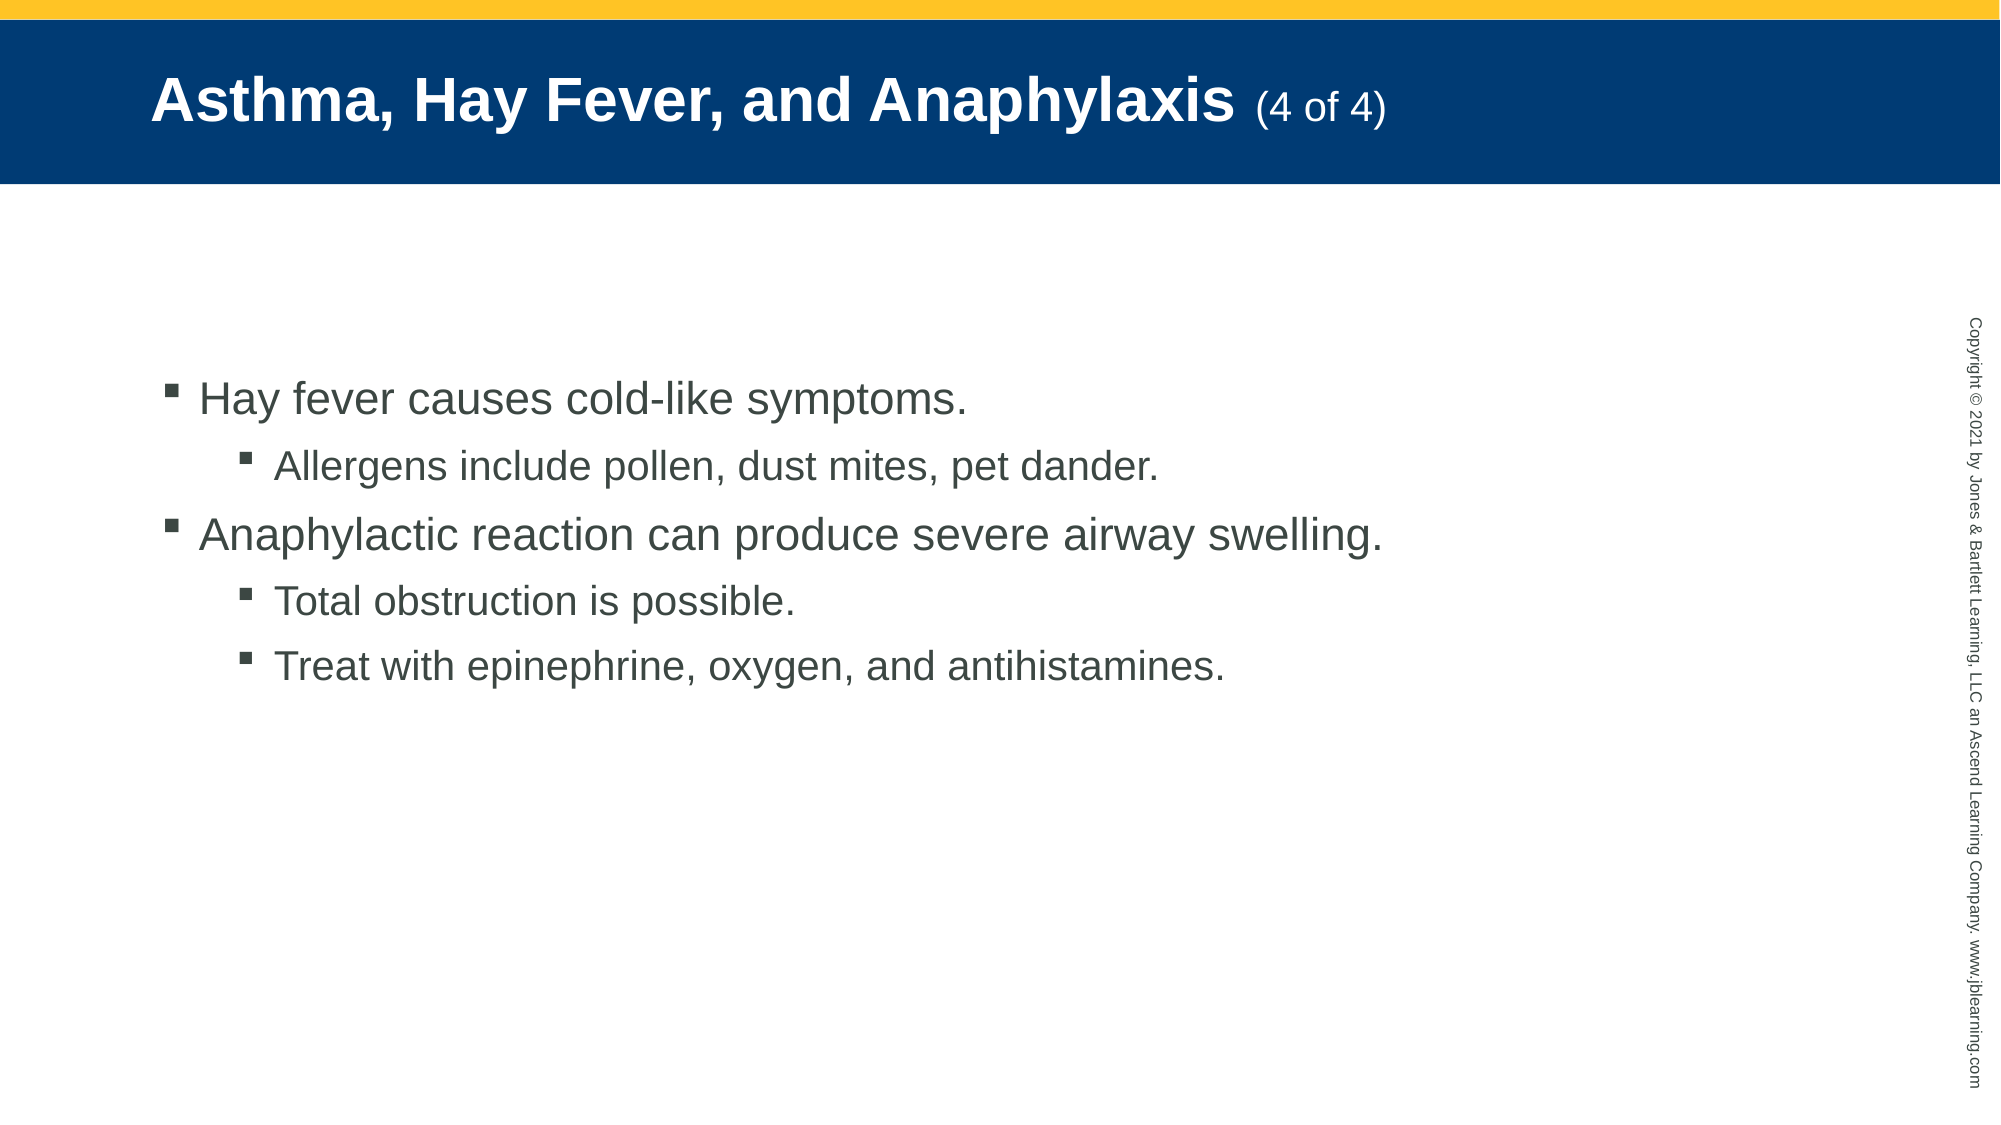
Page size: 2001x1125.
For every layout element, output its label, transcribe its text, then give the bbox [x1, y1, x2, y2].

list Hay fever causes cold-like symptoms. Allergens include pollen, dust mites, pet dander. Anaphylactic reaction can produce severe airway swelling. Total obstruction is possible. Treat with epinephrine, oxygen, and antihistamines. [146, 361, 1859, 1016]
title Asthma, Hay Fever, and Anaphylaxis (4 of 4) [0, 19, 2000, 185]
